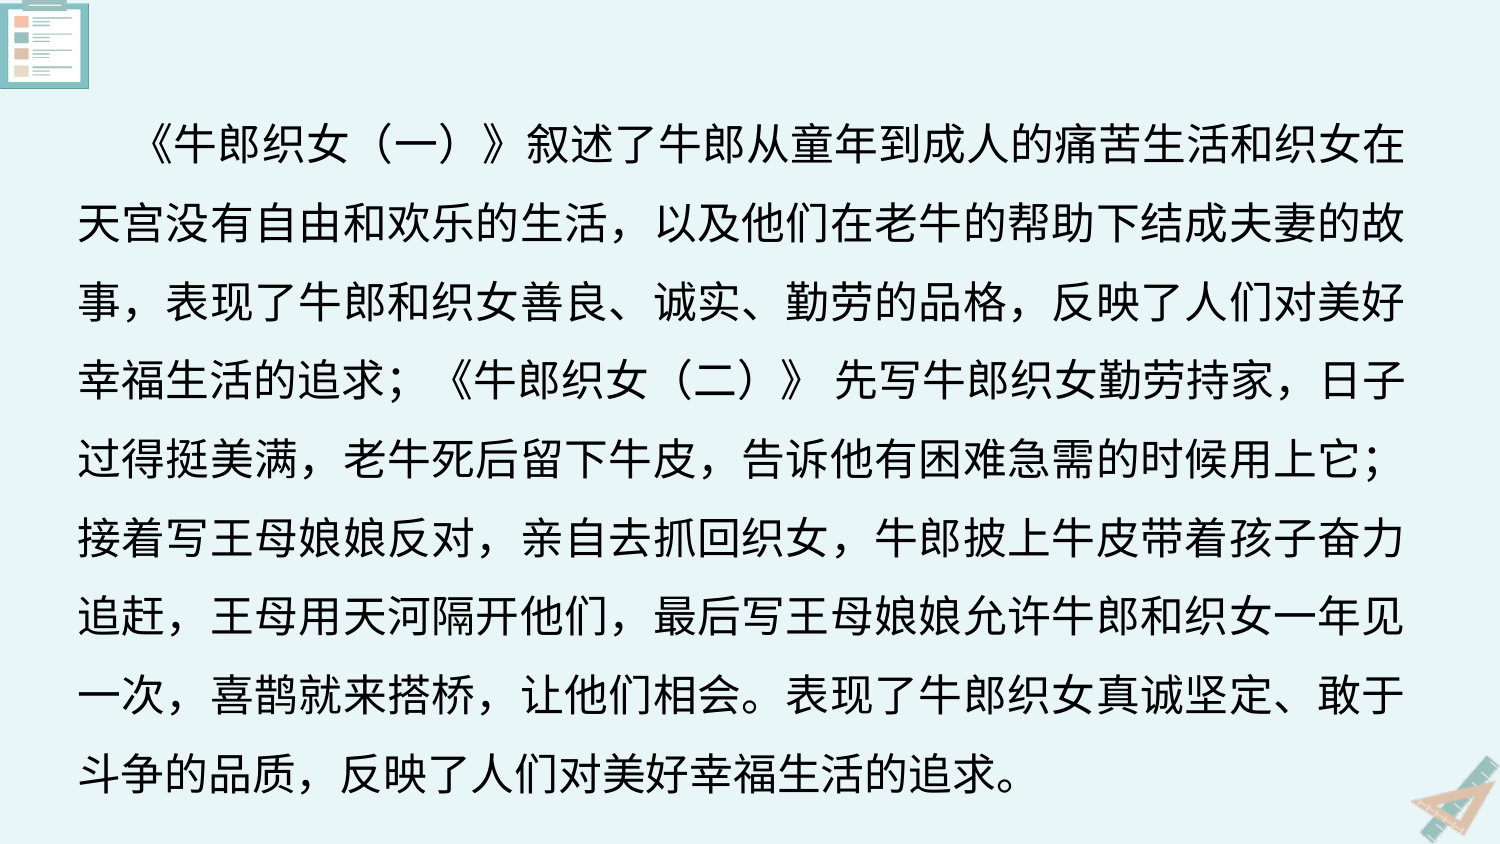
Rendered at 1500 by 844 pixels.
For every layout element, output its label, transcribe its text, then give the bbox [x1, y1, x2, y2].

text_box 《牛郎织女（一）》叙述了牛郎从童年到成人的痛苦生活和织女在天宫没有自由和欢乐的生活，以及他们在老牛的帮助下结成夫妻的故事，表现了牛郎和织女善良、诚实、勤劳的品格，反映了人们对美好幸福生活的追求；《牛郎织女（二）》 先写牛郎织女勤劳持家，日子过得挺美满，老牛死后留下牛皮，告诉他有困难急需的时候用上它；接着写王母娘娘反对，亲自去抓回织女，牛郎披上牛皮带着孩子奋力追赶，王母用天河隔开他们，最后写王母娘娘允许牛郎和织女一年见一次，喜鹊就来搭桥，让他们相会。表现了牛郎织女真诚坚定、敢于斗争的品质，反映了人们对美好幸福生活的追求。 [16, 79, 1422, 807]
picture [0, 0, 89, 89]
picture [1411, 755, 1500, 844]
